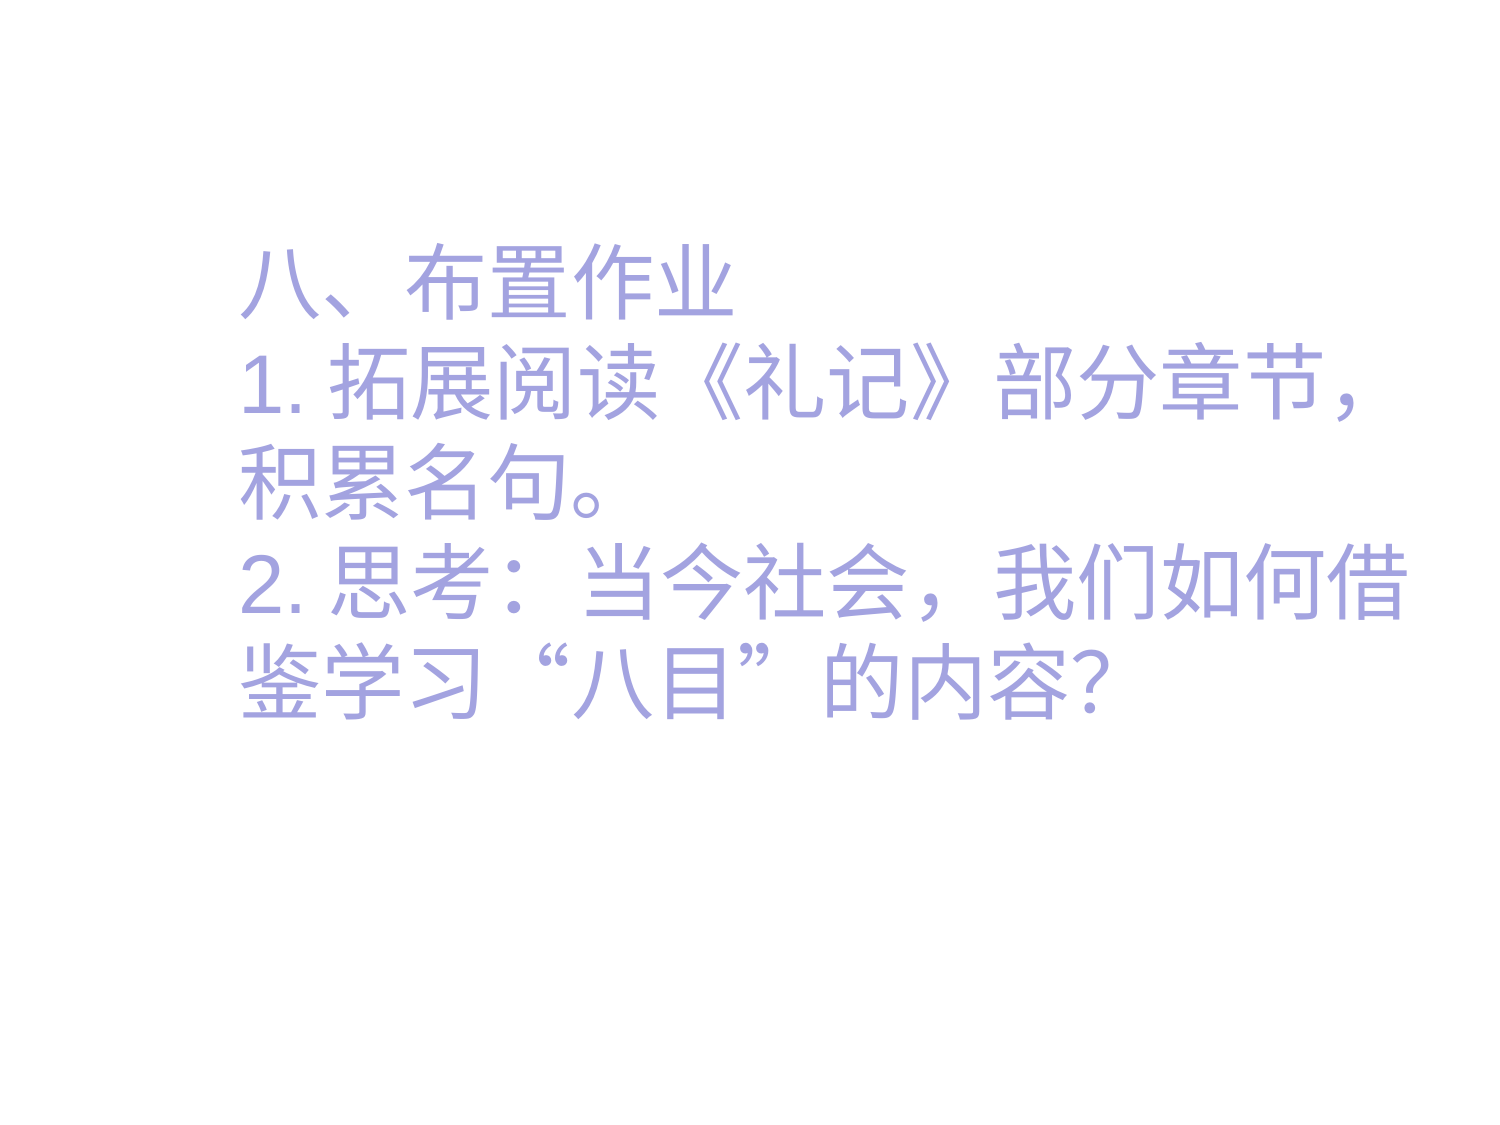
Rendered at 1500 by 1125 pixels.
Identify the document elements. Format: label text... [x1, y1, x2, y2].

text_box 八、布置作业 1.拓展阅读《礼记》部分章节，积累名句。 2.思考：当今社会，我们如何借鉴学习“八目”的内容？ [223, 222, 1452, 738]
